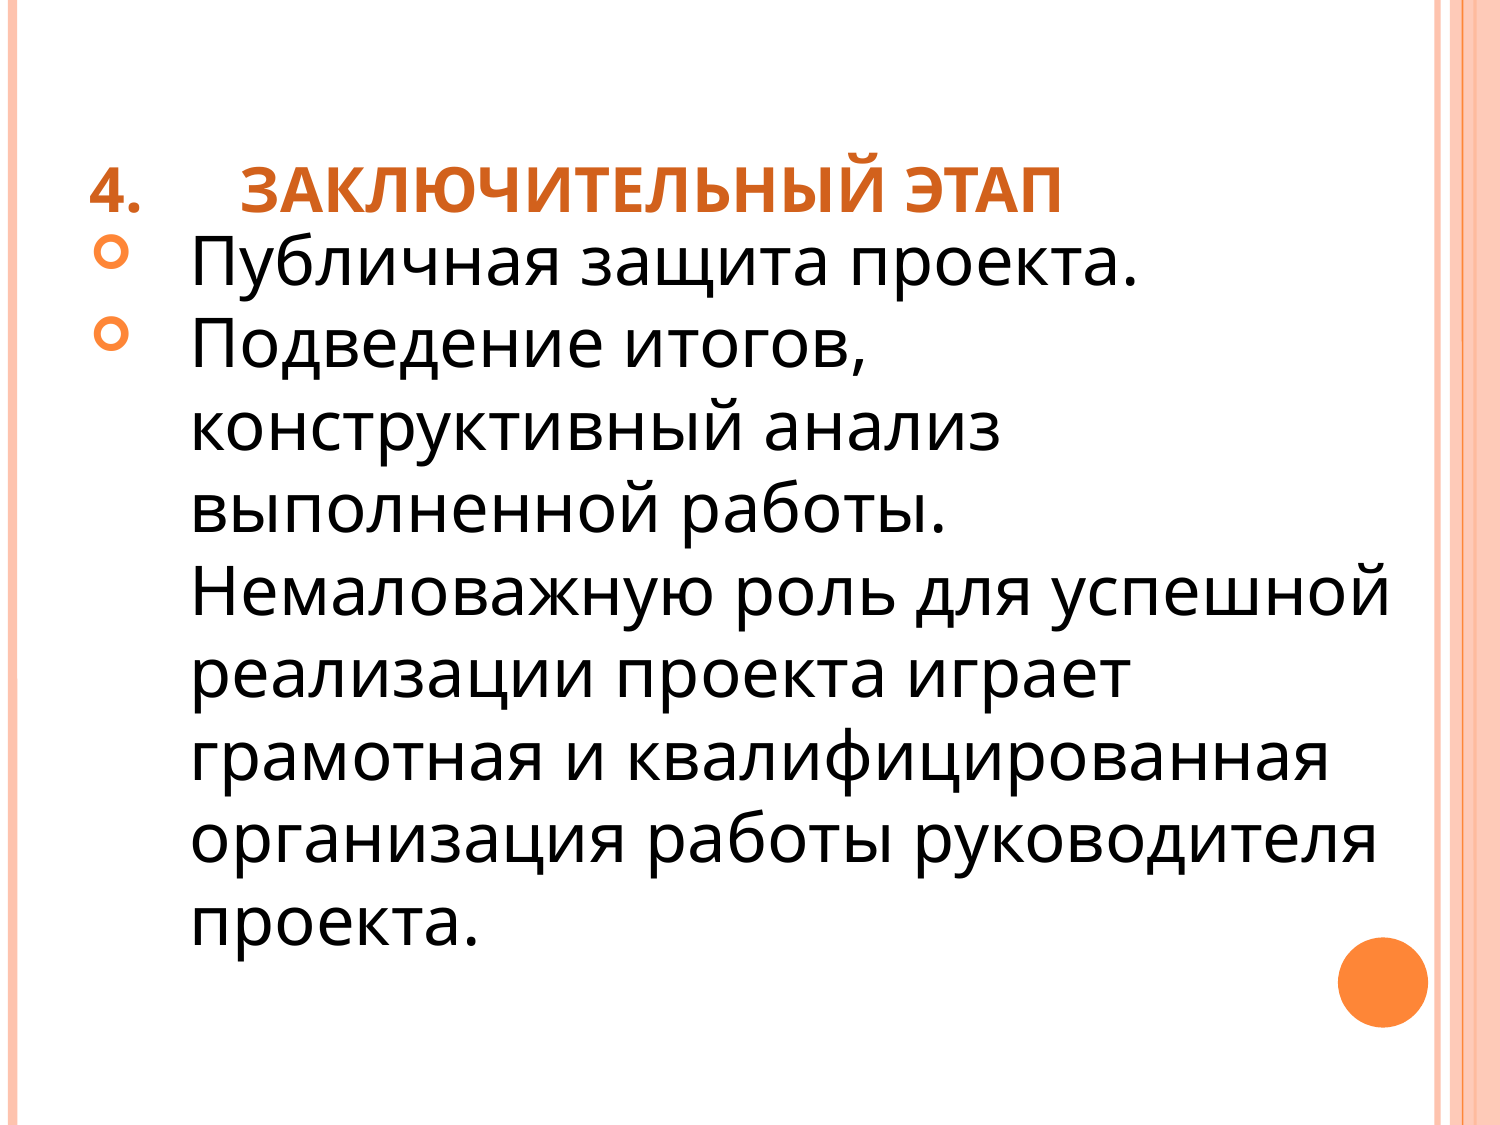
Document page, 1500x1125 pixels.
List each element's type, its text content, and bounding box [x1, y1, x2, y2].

text_box 4. ЗАКЛЮЧИТЕЛЬНЫЙ ЭТАП [74, 45, 1300, 209]
text_box Публичная защита проекта. Подведение итогов, конструктивный анализ выполненной работы. Немаловажную роль для успешной реализации проекта играет грамотная и квалифицированная организация работы руководителя проекта. [74, 209, 1425, 953]
